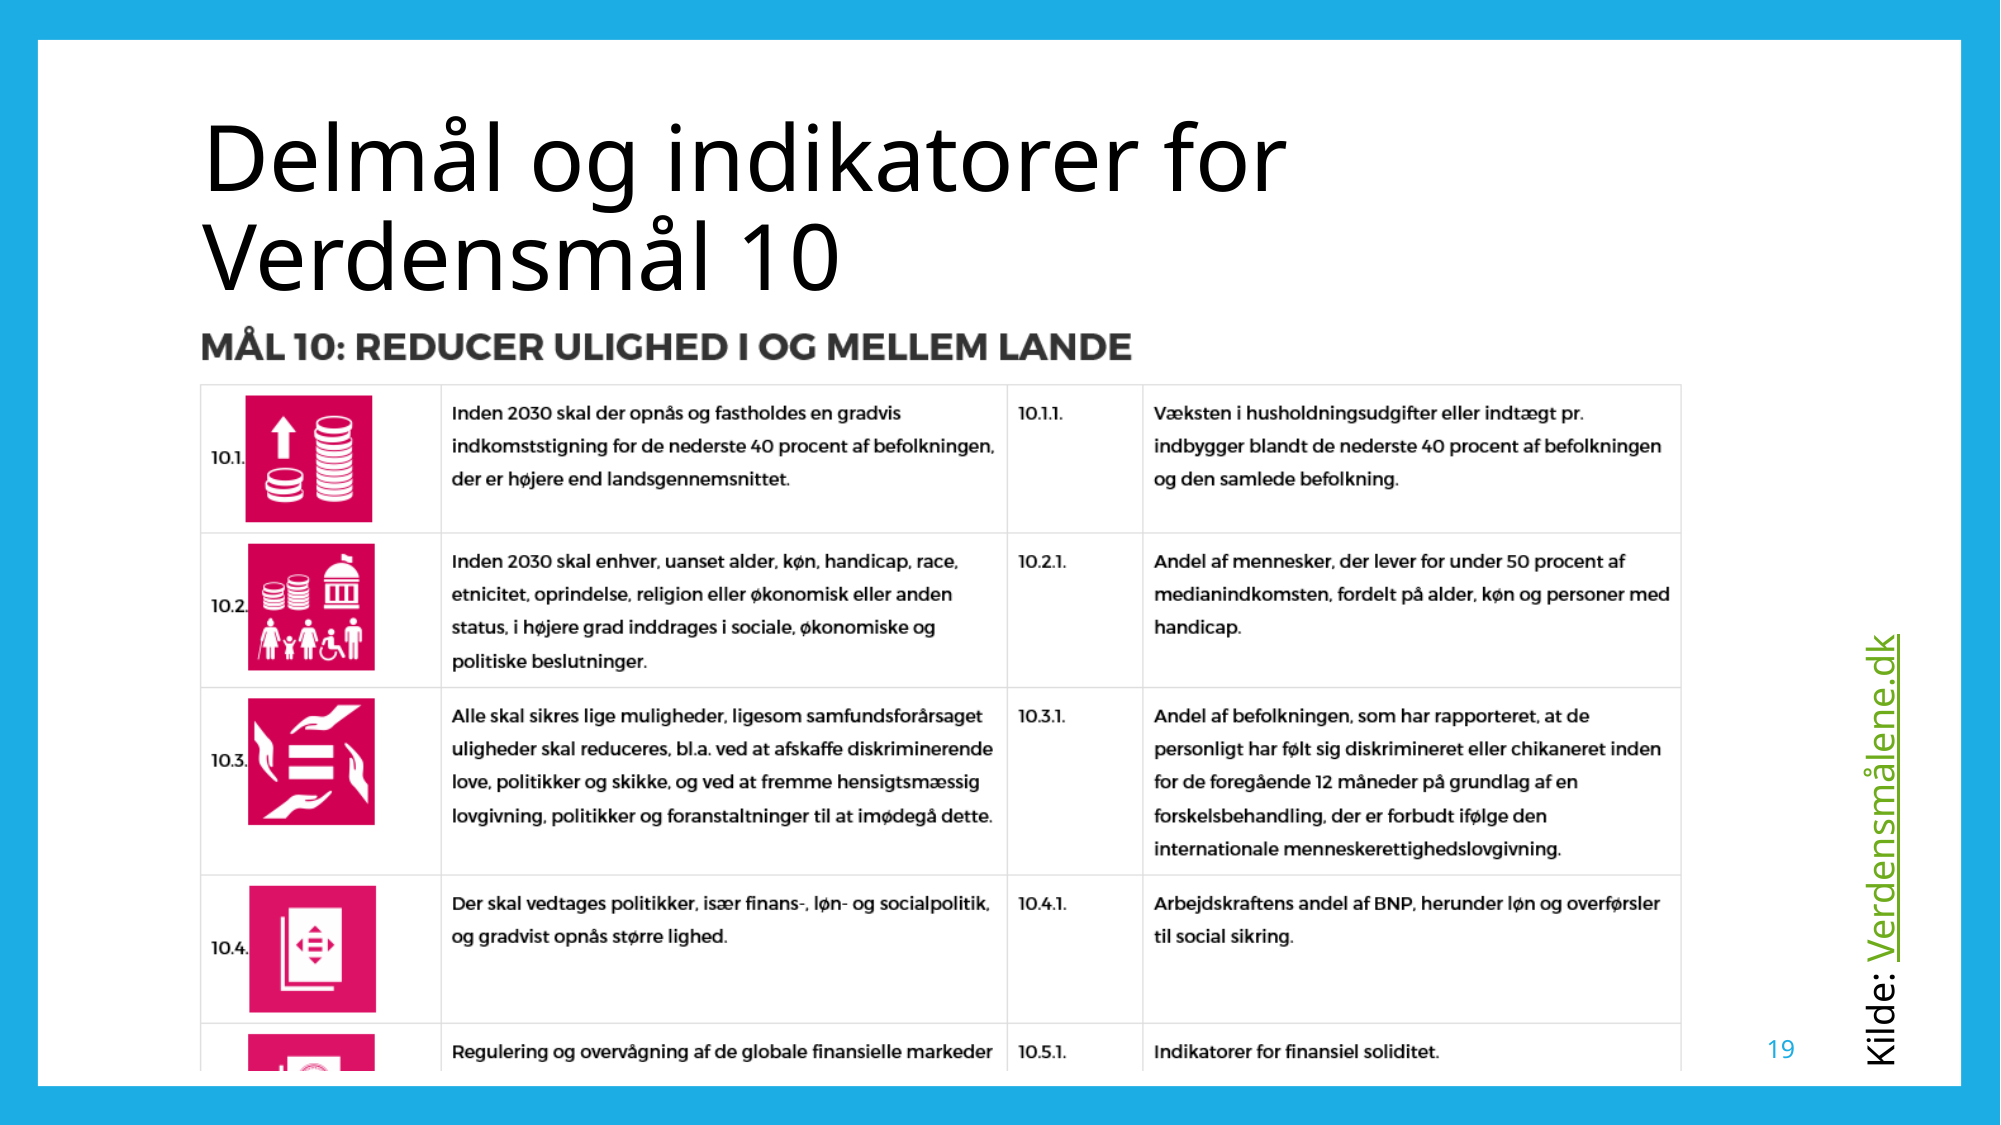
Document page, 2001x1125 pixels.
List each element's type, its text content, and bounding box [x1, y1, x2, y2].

slide_number 19 [1704, 1020, 1811, 1081]
title Delmål og indikatorer for Verdensmål 10 [187, 99, 1808, 323]
text_box Kilde: Verdensmålene.dk [1849, 551, 1916, 1084]
picture [167, 309, 1707, 1071]
